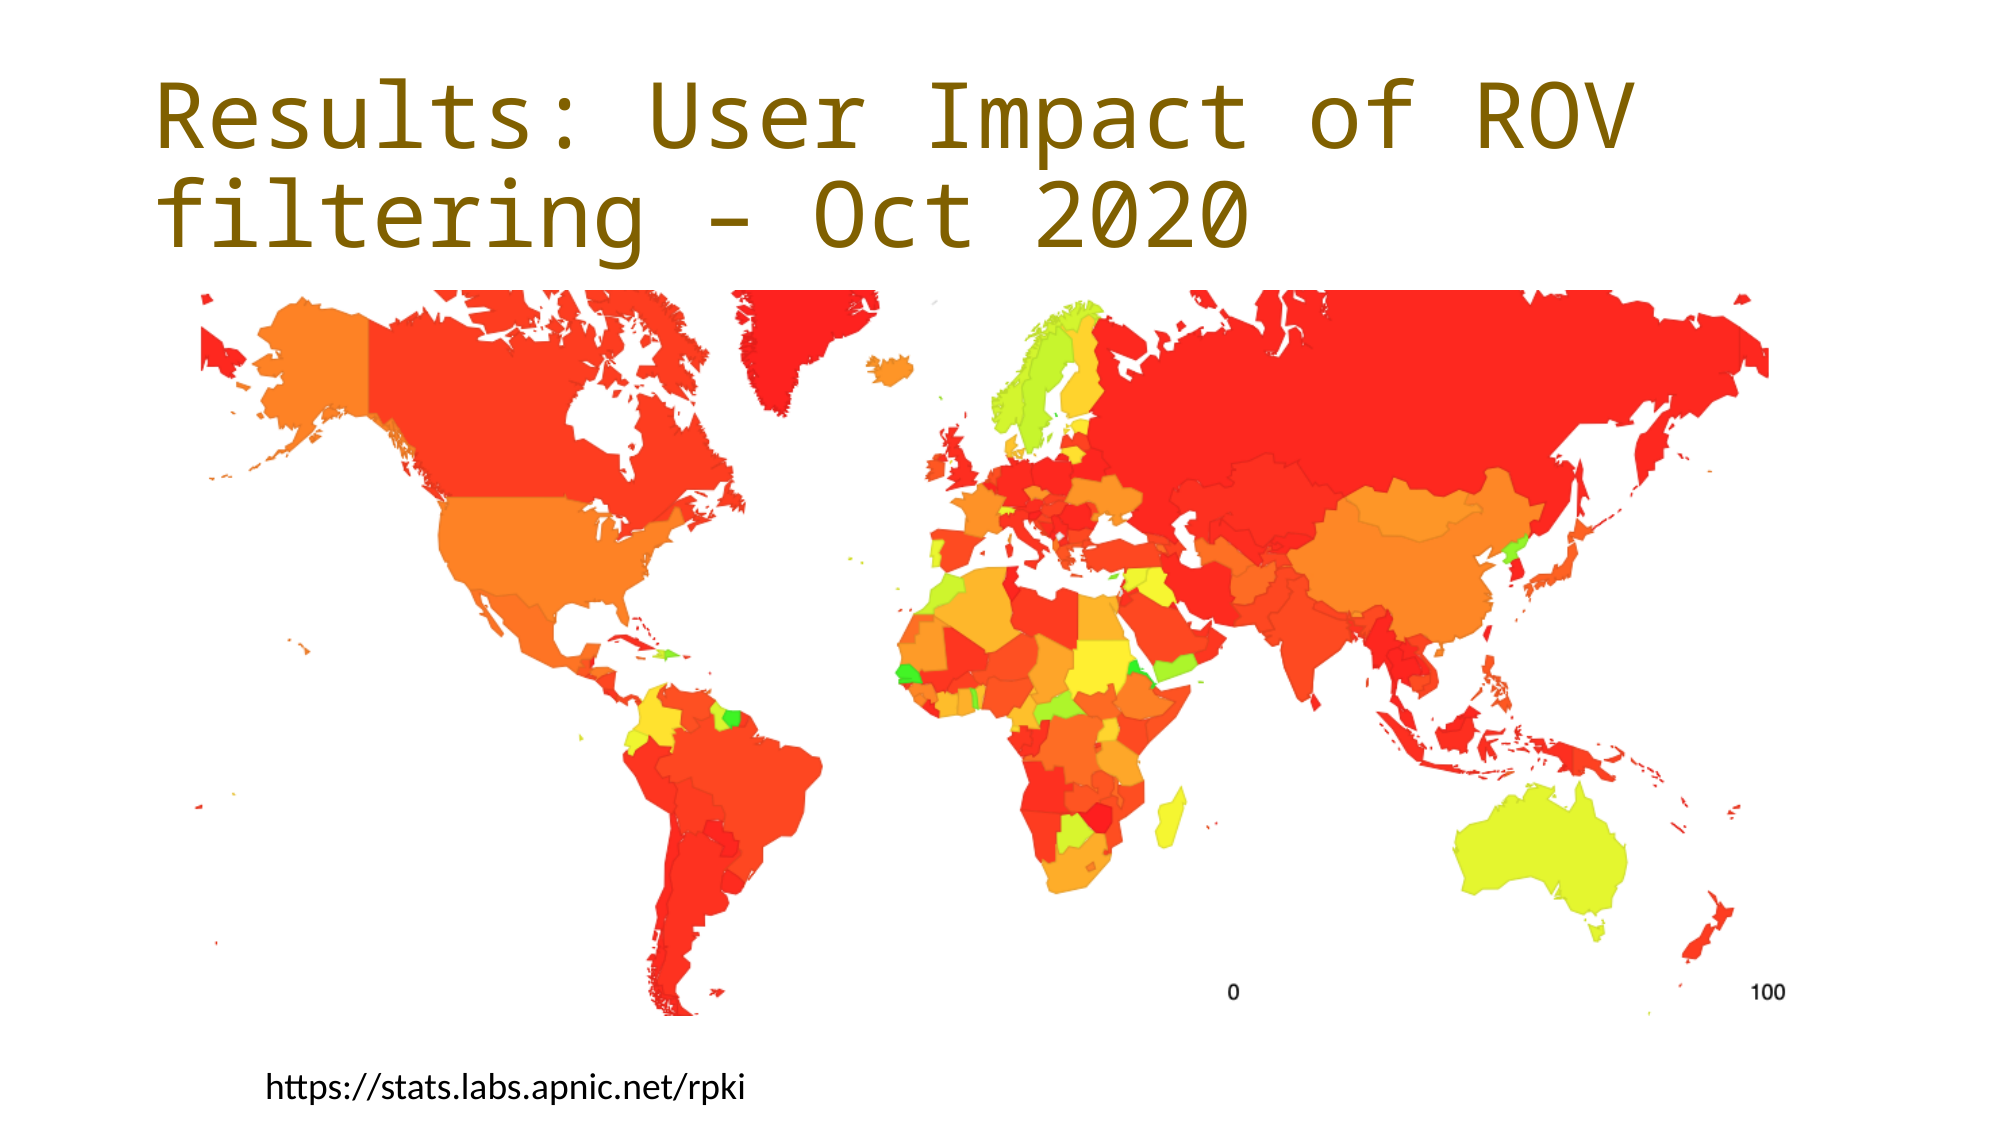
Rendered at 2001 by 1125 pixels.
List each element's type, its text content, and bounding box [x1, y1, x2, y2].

picture [189, 290, 1800, 1016]
title Results: User Impact of ROV filtering – Oct 2020 [137, 59, 1984, 278]
text_box https://stats.labs.apnic.net/rpki [250, 1054, 762, 1114]
